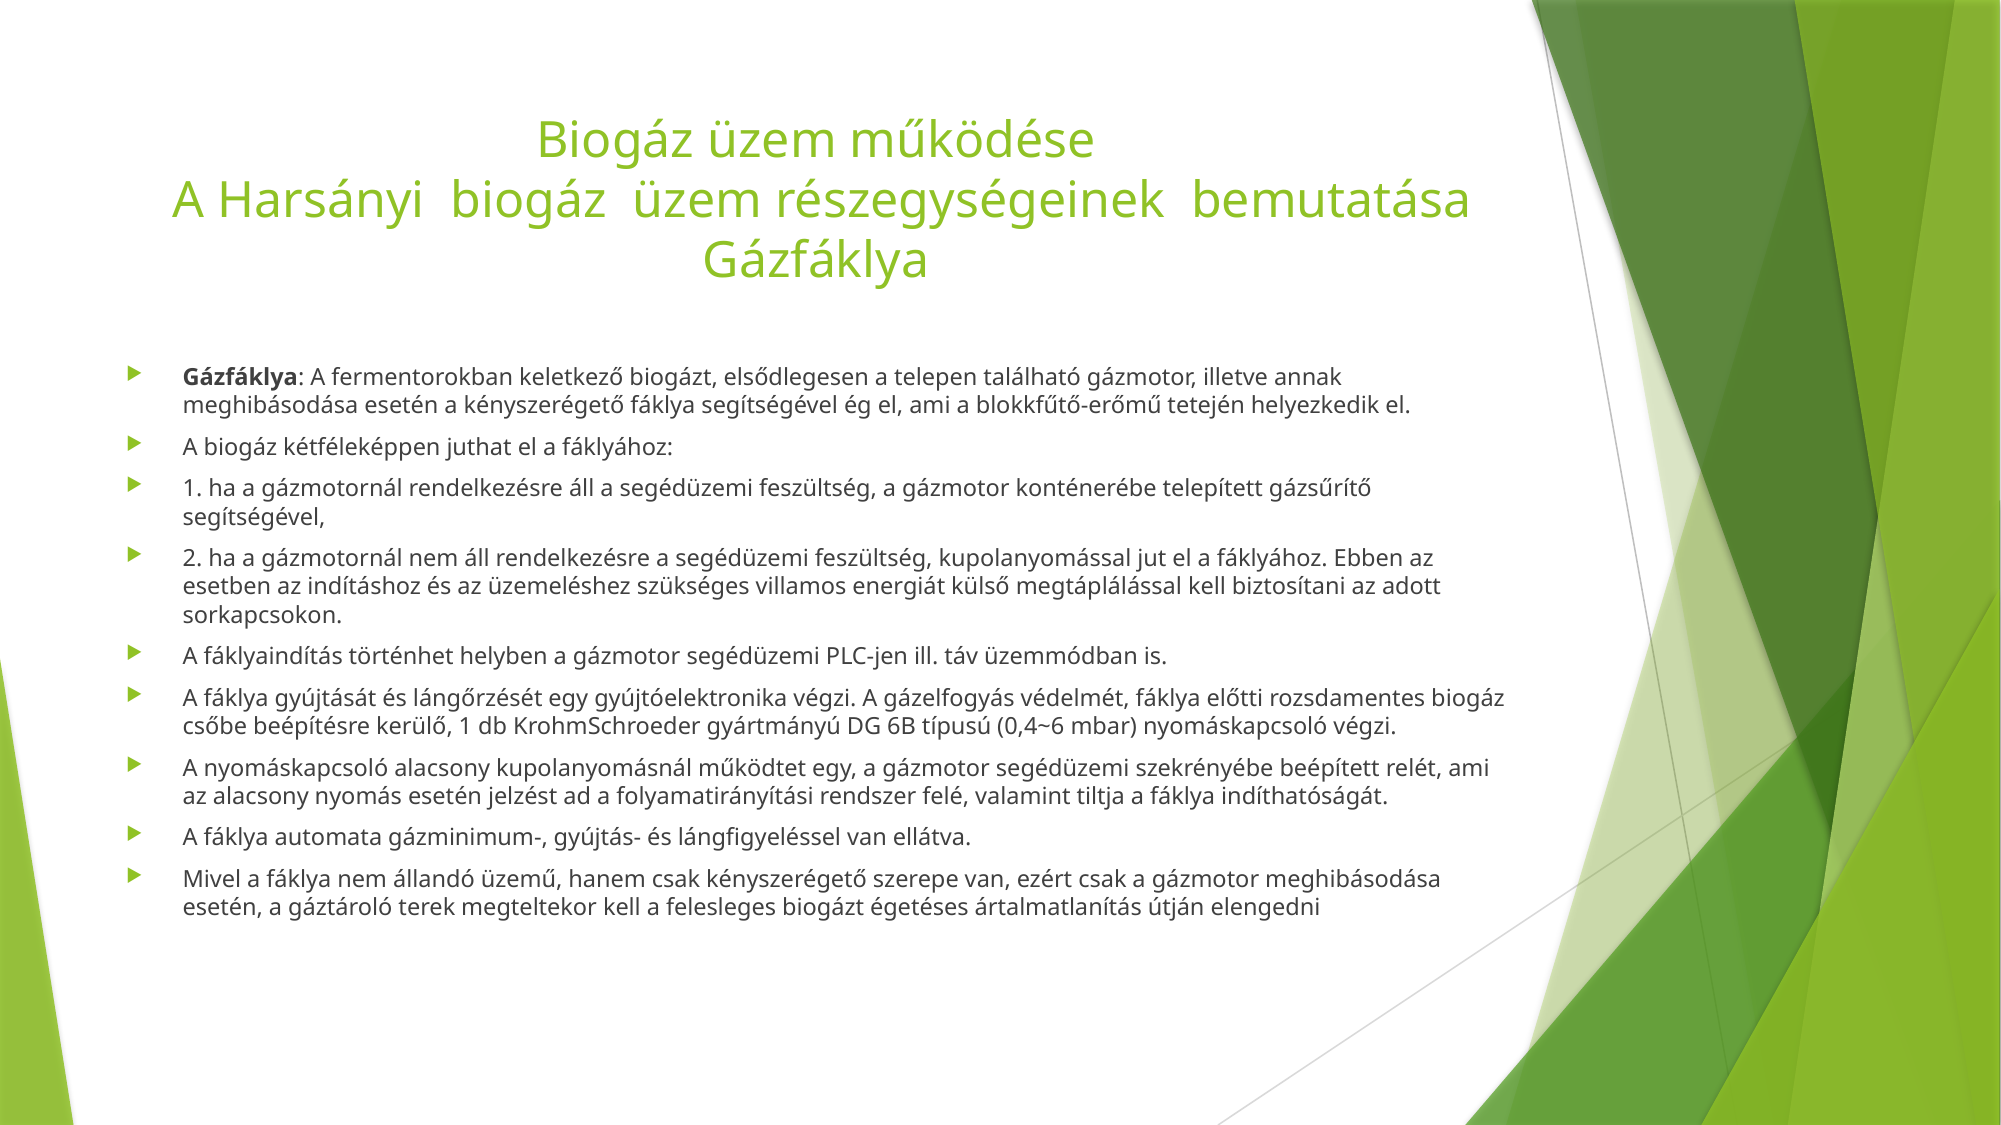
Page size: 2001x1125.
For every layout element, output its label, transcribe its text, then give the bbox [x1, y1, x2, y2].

title Biogáz üzem működése A Harsányi biogáz üzem részegységeinek bemutatása Gázfáklya [111, 99, 1522, 317]
list Gázfáklya: A fermentorokban keletkező biogázt, elsődlegesen a telepen található gázmotor, illetve annak meghibásodása esetén a kényszerégető fáklya segítségével ég el, ami a blokkfűtő-erőmű tetején helyezkedik el. A biogáz kétféleképpen juthat el a fáklyához: 1. ha a gázmotornál rendelkezésre áll a segédüzemi feszültség, a gázmotor konténerébe telepített gázsűrítő segítségével, 2. ha a gázmotornál nem áll rendelkezésre a segédüzemi feszültség, kupolanyomással jut el a fáklyához. Ebben az esetben az indításhoz és az üzemeléshez szükséges villamos energiát külső megtáplálással kell biztosítani az adott sorkapcsokon. A fáklyaindítás történhet helyben a gázmotor segédüzemi PLC-jen ill. táv üzemmódban is. A fáklya gyújtását és lángőrzését egy gyújtóelektronika végzi. A gázelfogyás védelmét, fáklya előtti rozsdamentes biogáz csőbe beépítésre kerülő, 1 db KrohmSchroeder gyártmányú DG 6B típusú (0,4~6 mbar) nyomáskapcsoló végzi. A nyomáskapcsoló alacsony kupolanyomásnál működtet egy, a gázmotor segédüzemi szekrényébe beépített relét, ami az alacsony nyomás esetén jelzést ad a folyamatirányítási rendszer felé, valamint tiltja a fáklya indíthatóságát. A fáklya automata gázminimum-, gyújtás- és lángfigyeléssel van ellátva. Mivel a fáklya nem állandó üzemű, hanem csak kényszerégető szerepe van, ezért csak a gázmotor meghibásodása esetén, a gáztároló terek megteltekor kell a felesleges biogázt égetéses ártalmatlanítás útján elengedni [111, 354, 1522, 992]
